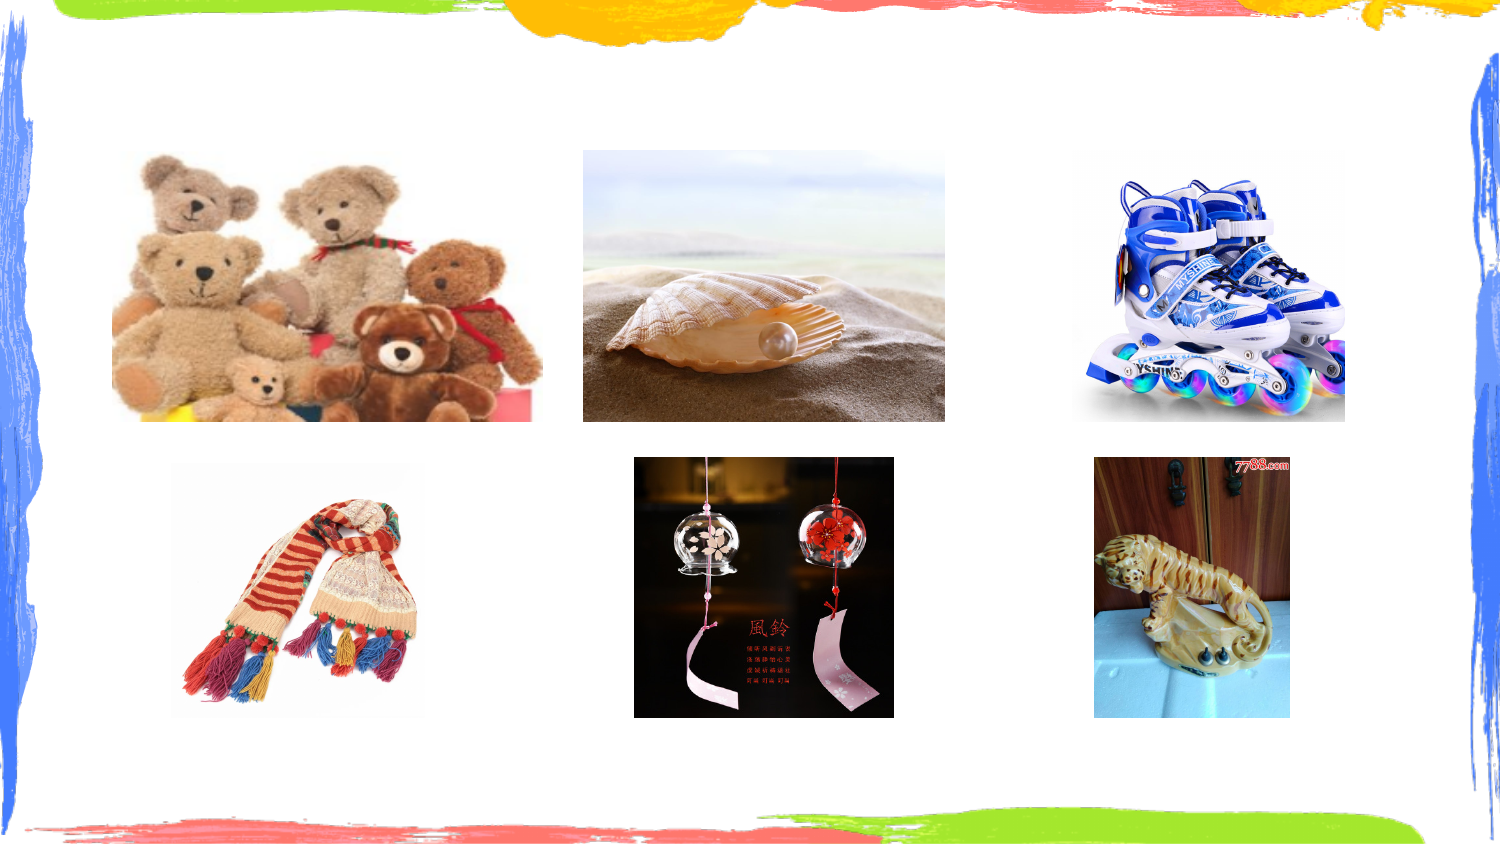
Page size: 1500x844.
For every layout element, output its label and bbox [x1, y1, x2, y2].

picture [45, 0, 1500, 47]
picture [583, 149, 945, 422]
picture [1094, 456, 1290, 718]
picture [0, 4, 43, 835]
picture [757, 807, 1436, 843]
picture [111, 149, 543, 423]
picture [1471, 383, 1500, 840]
picture [633, 456, 895, 718]
picture [171, 463, 425, 718]
picture [25, 817, 910, 843]
picture [1072, 149, 1345, 423]
picture [1471, 84, 1500, 382]
picture [1471, 53, 1498, 83]
